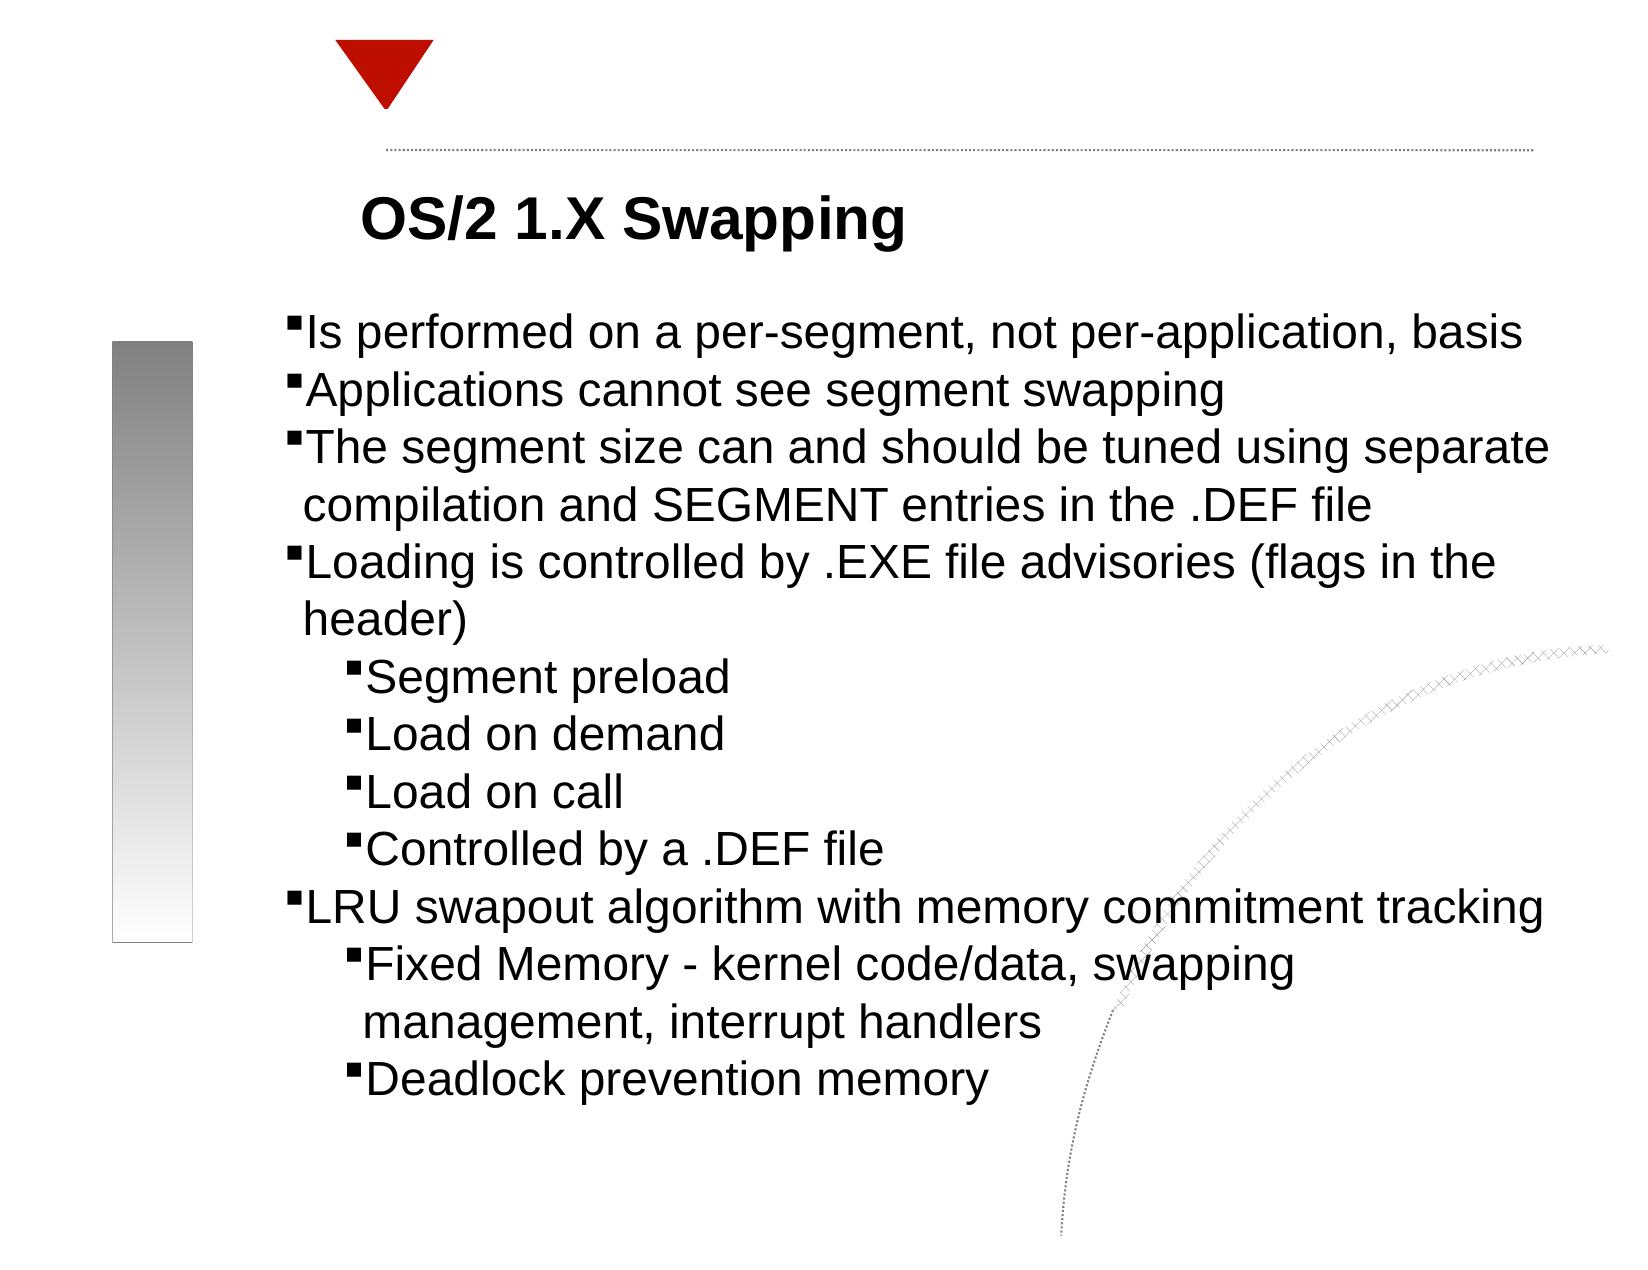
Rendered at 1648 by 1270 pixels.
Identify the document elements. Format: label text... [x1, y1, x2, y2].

text_box OS/2 1.X Swapping [360, 109, 1574, 300]
text_box Is performed on a per-segment, not per-application, basis Applications cannot see segment swapping The segment size can and should be tuned using separate compilation and SEGMENT entries in the .DEF file Loading is controlled by .EXE file advisories (flags in the header) Segment preload Load on demand Load on call Controlled by a .DEF file LRU swapout algorithm with memory commitment tracking Fixed Memory - kernel code/data, swapping management, interrupt handlers Deadlock prevention memory [283, 300, 1582, 1106]
